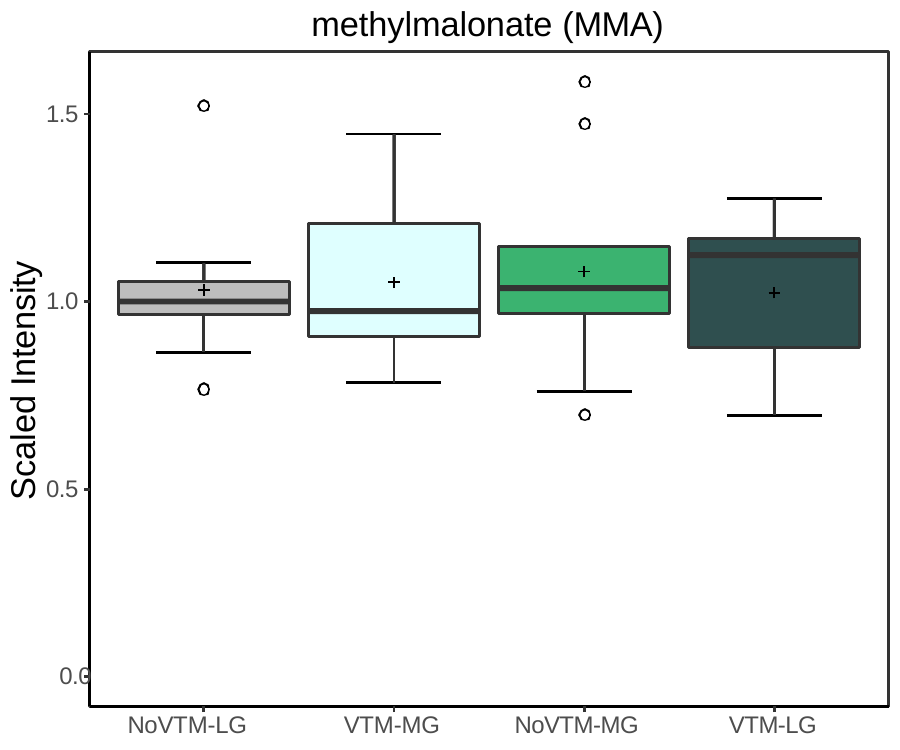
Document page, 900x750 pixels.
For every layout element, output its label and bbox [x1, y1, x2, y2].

slide_number [125, 713, 257, 750]
text_box [1, 256, 82, 503]
footer [57, 661, 95, 750]
text_box [44, 96, 82, 127]
text_box [309, 0, 669, 44]
text_box [83, 50, 891, 738]
